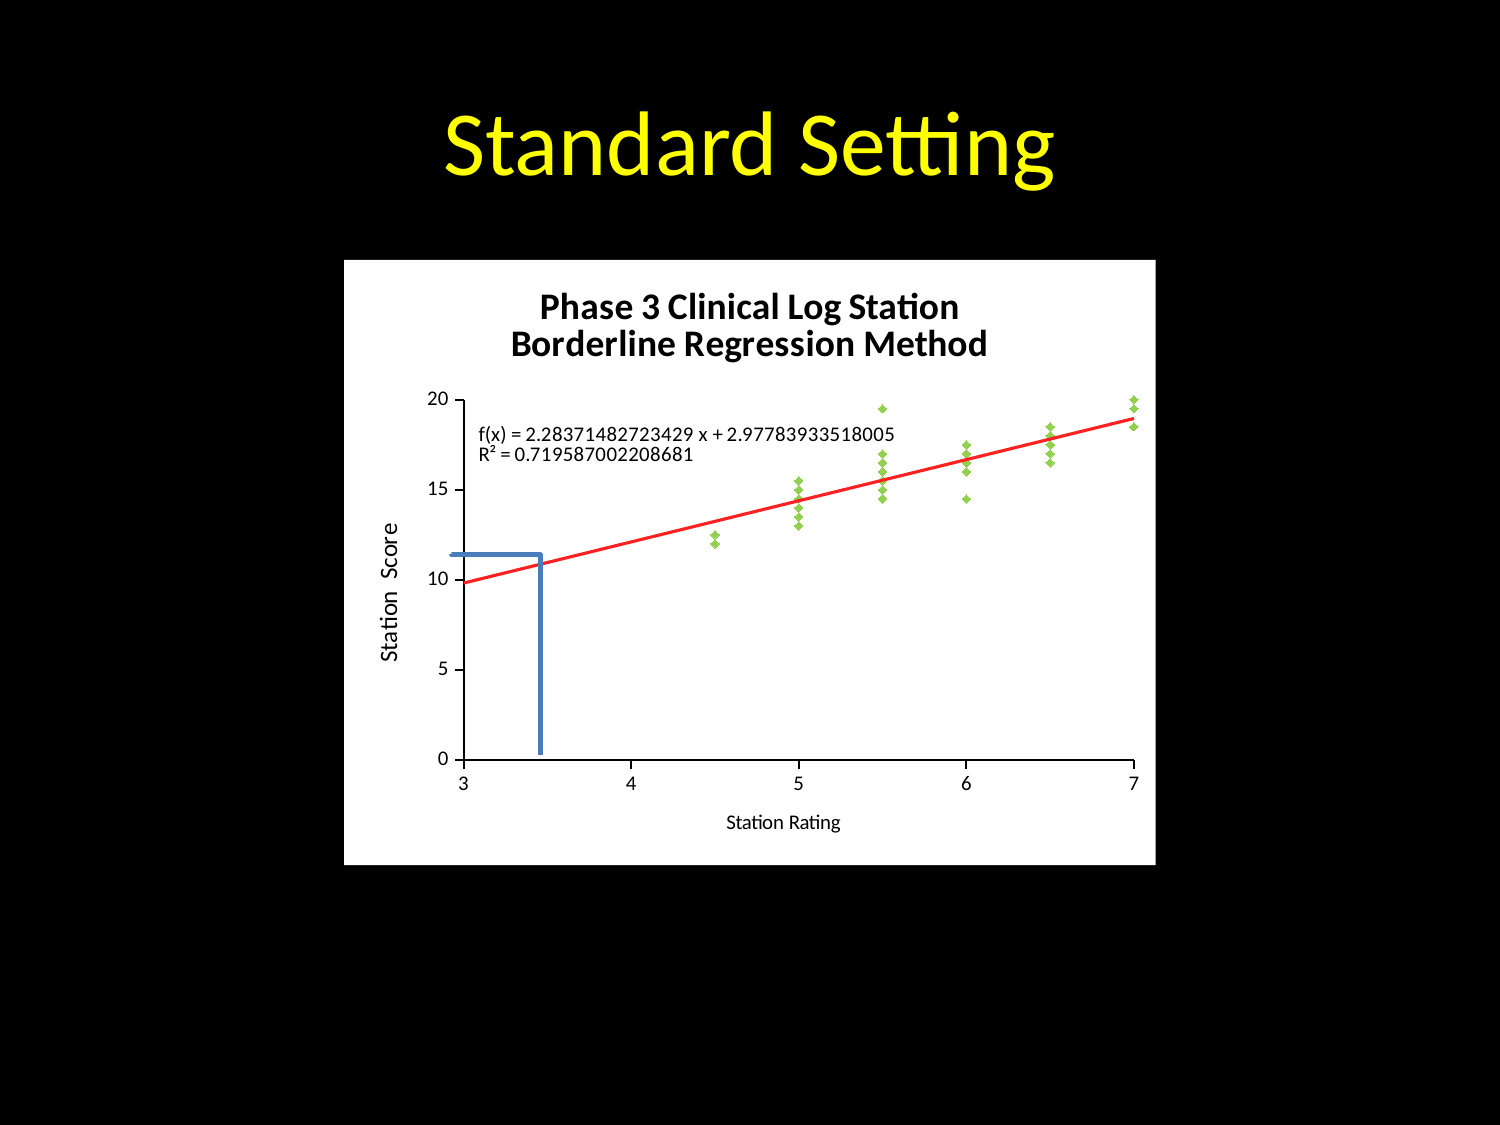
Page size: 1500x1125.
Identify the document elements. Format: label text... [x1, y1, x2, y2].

chart [343, 259, 1156, 866]
title Standard Setting [75, 45, 1425, 233]
